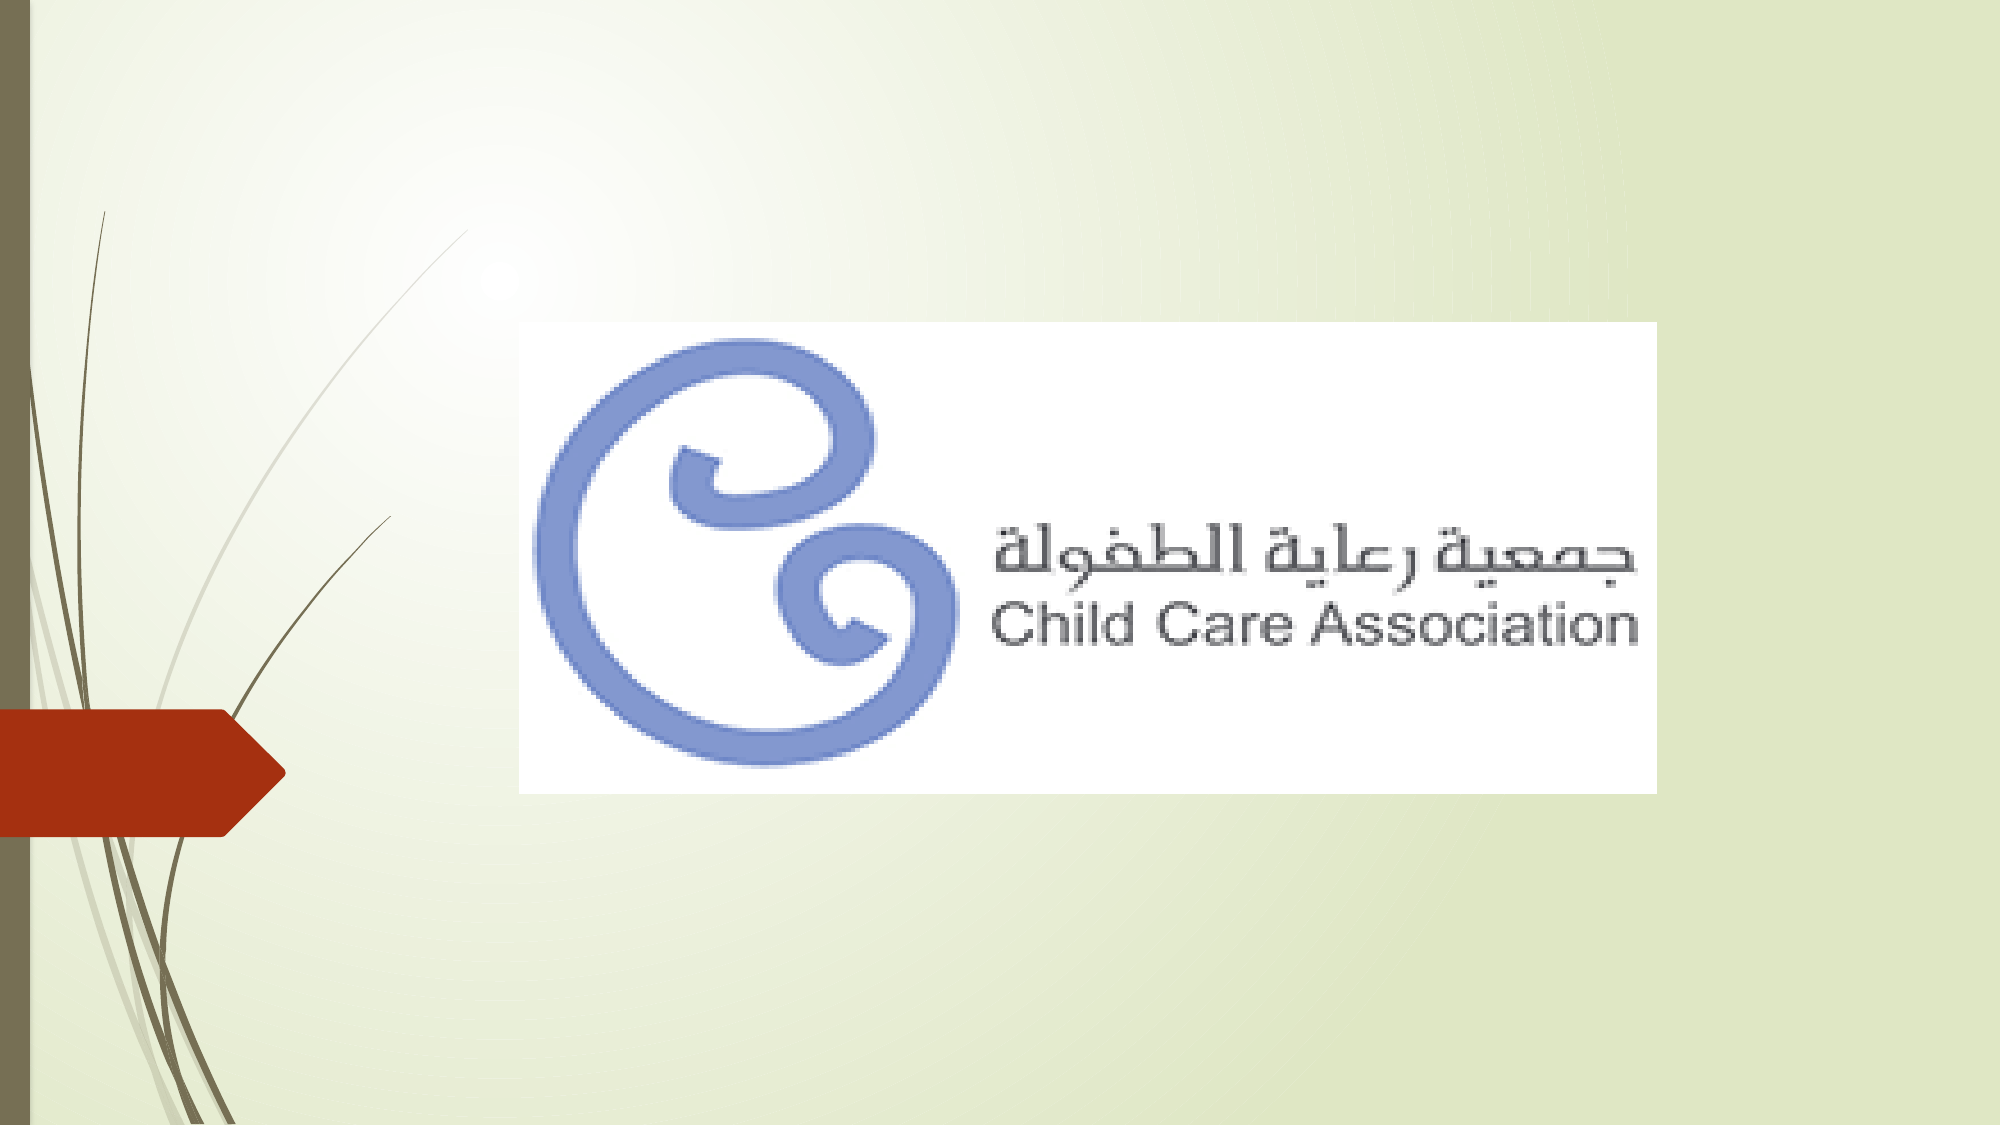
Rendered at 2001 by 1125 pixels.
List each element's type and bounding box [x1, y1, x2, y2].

picture [518, 322, 1657, 794]
